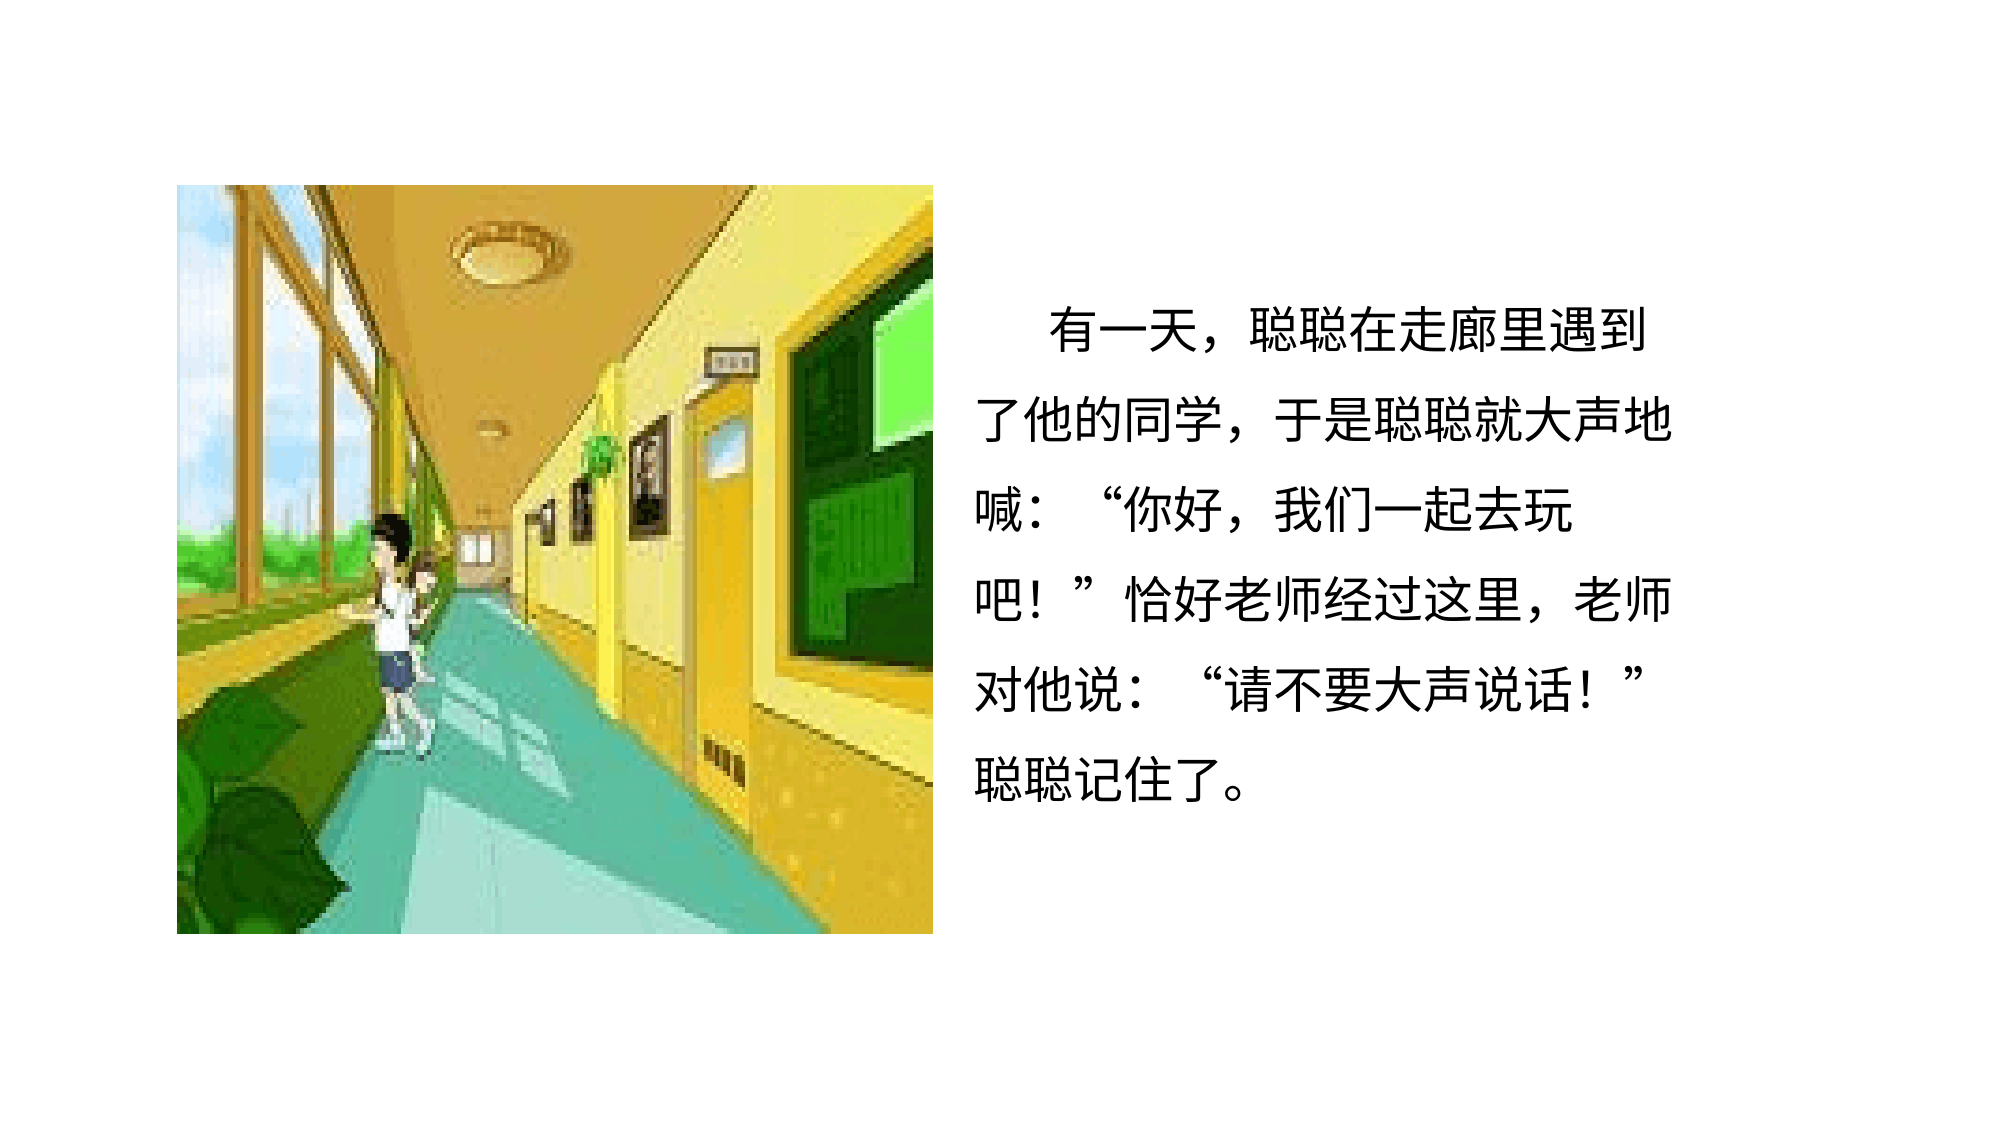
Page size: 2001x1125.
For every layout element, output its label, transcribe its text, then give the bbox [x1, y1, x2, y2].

picture [177, 185, 933, 934]
text_box 有一天，聪聪在走廊里遇到了他的同学，于是聪聪就大声地喊：“你好，我们一起去玩吧！”恰好老师经过这里，老师对他说：“请不要大声说话！”聪聪记住了。 [959, 261, 1693, 817]
